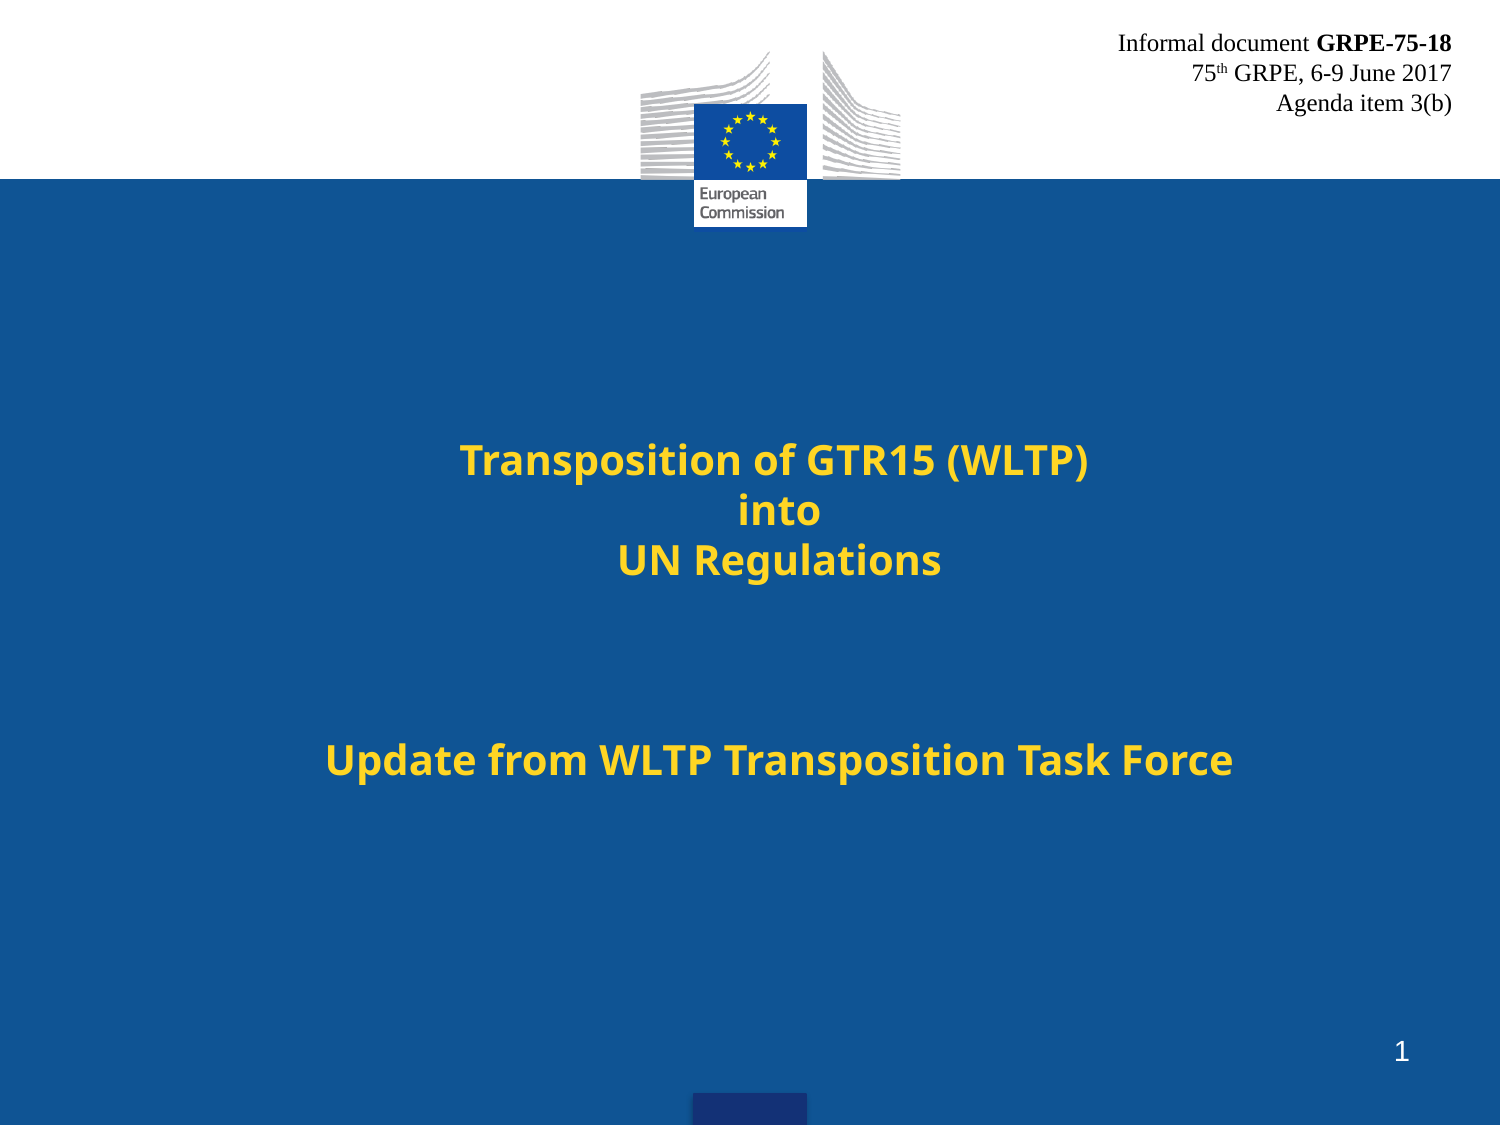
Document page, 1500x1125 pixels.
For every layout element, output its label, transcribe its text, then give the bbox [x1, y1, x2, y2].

slide_number 1 [1074, 1024, 1426, 1103]
title Transposition of GTR15 (WLTP) into UN Regulations Update from WLTP Transposition Task Force [123, 290, 1376, 1047]
text_box Informal document GRPE-75-18 75th GRPE, 6-9 June 2017 Agenda item 3(b) [1021, 19, 1467, 124]
